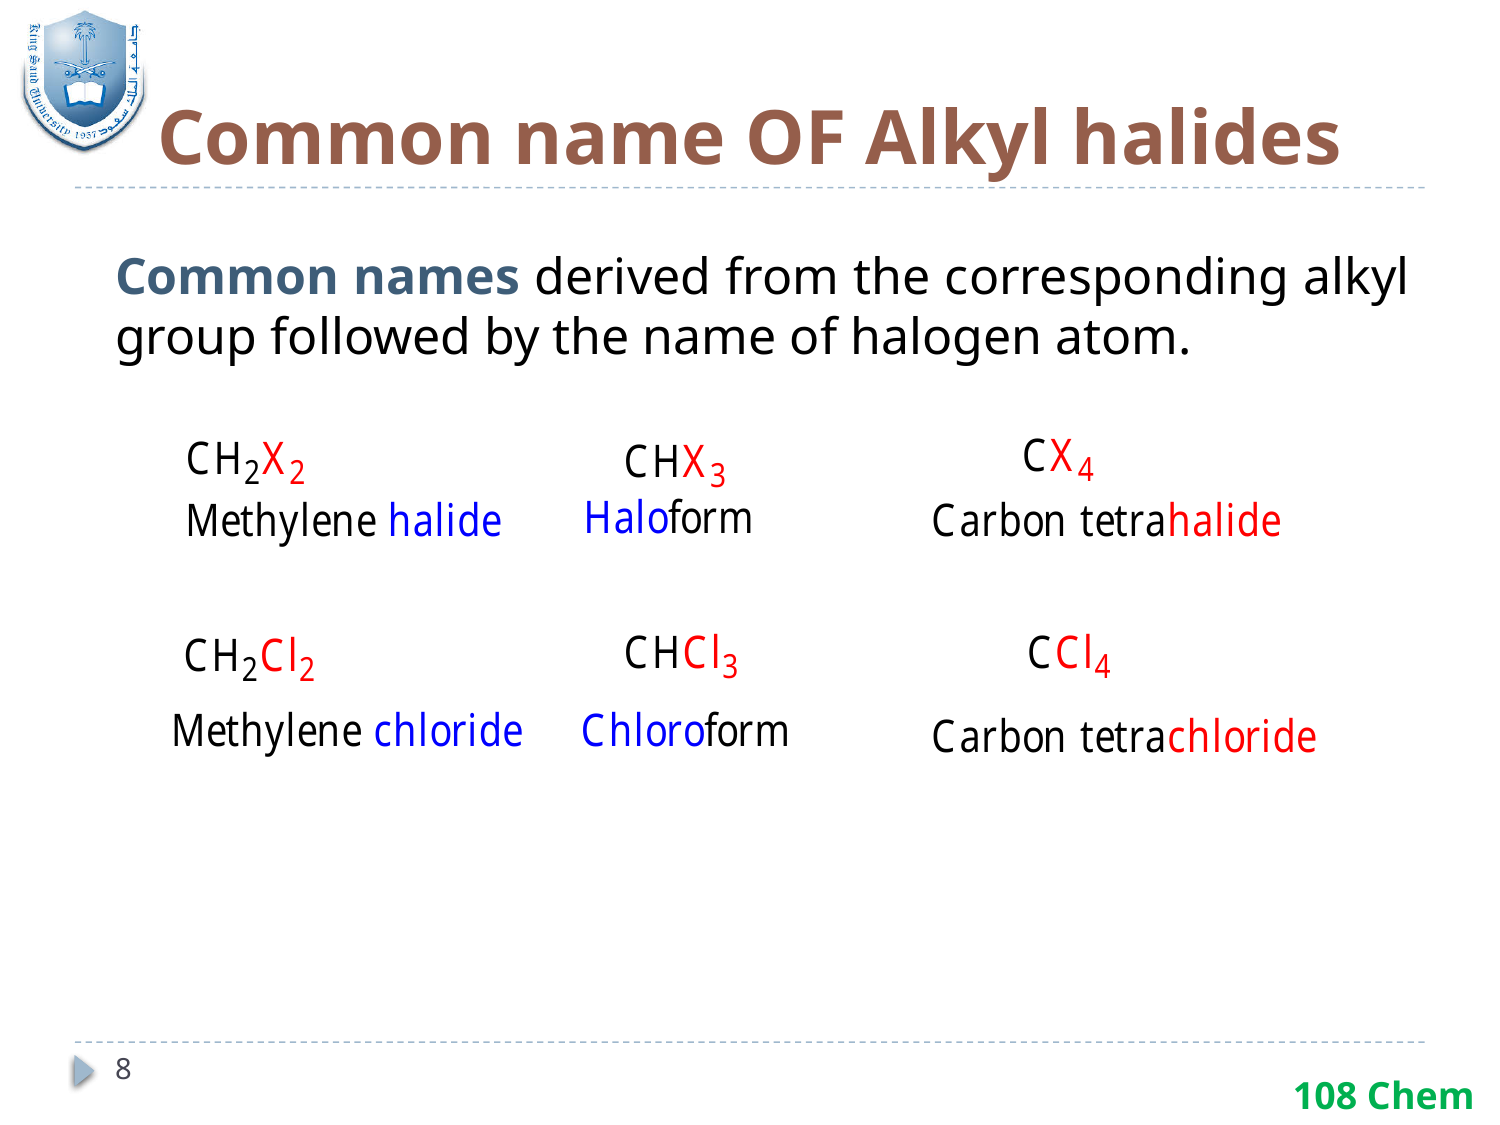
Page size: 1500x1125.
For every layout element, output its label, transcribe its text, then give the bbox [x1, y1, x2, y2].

picture [4, 1, 163, 160]
text_box Common names derived from the corresponding alkyl group followed by the name of halogen atom. [100, 237, 1425, 373]
text_box 108 Chem [1278, 1064, 1490, 1125]
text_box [170, 436, 1317, 764]
title Common name OF Alkyl halides [75, 37, 1425, 188]
slide_number 8 [100, 1042, 426, 1103]
